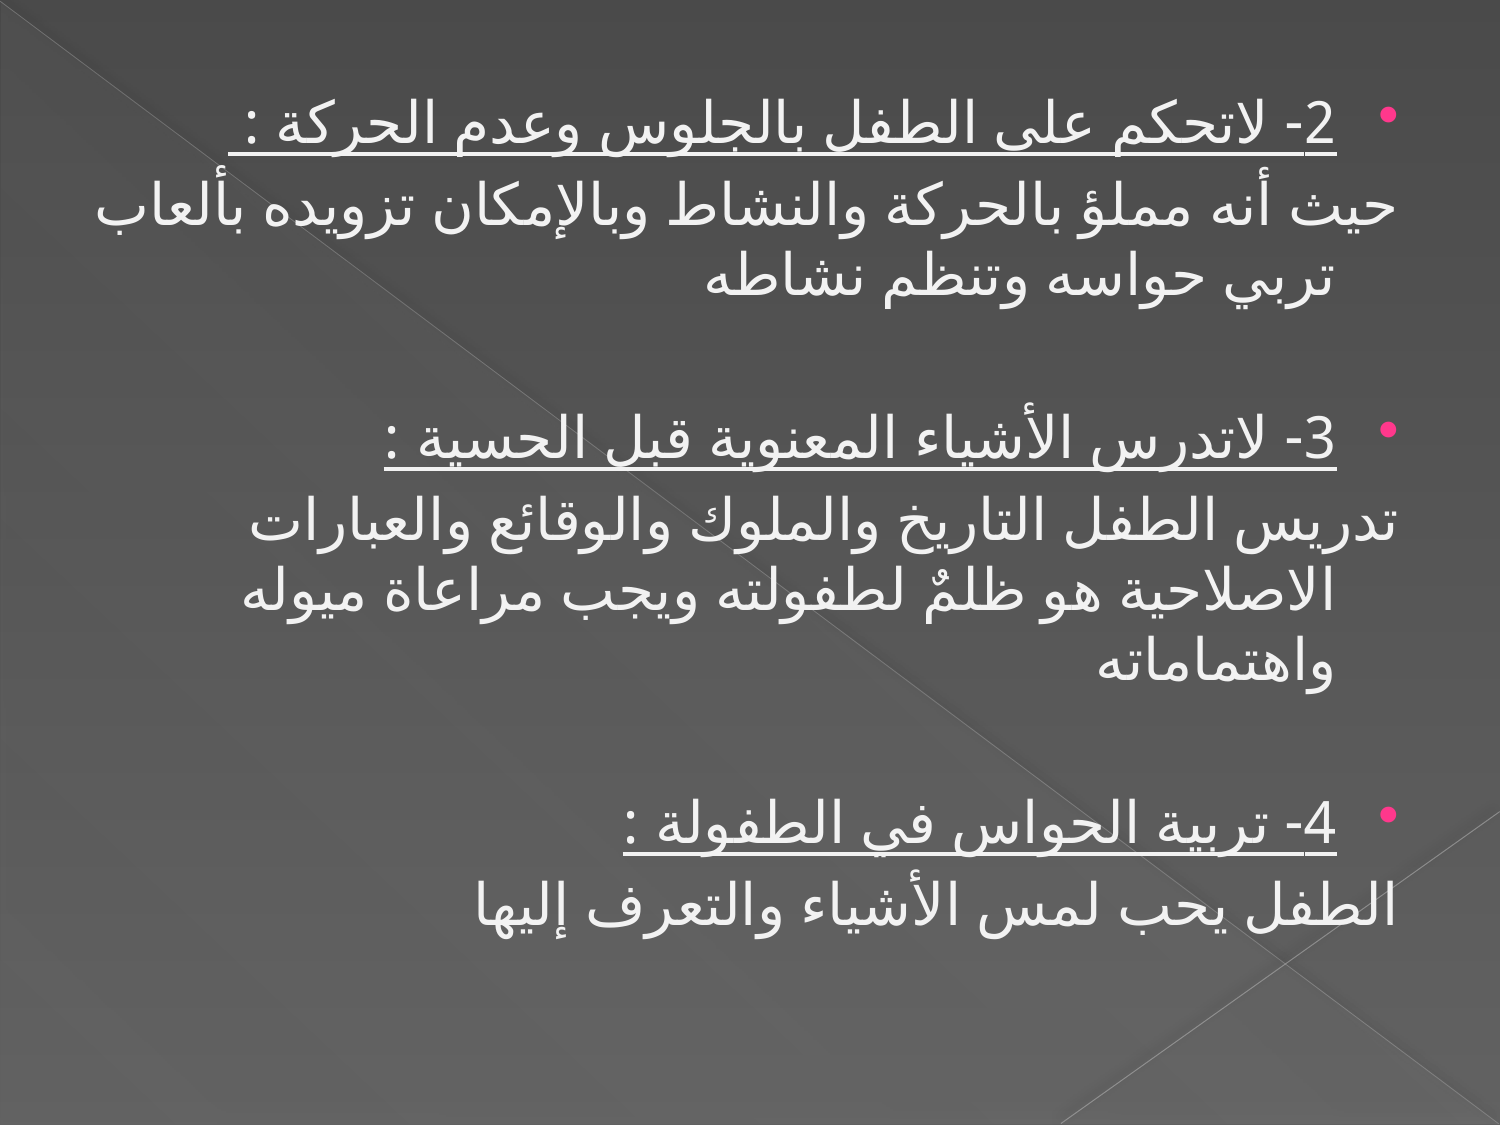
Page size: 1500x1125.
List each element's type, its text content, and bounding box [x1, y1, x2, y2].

list 2- لاتحكم على الطفل بالجلوس وعدم الحركة : حيث أنه مملؤ بالحركة والنشاط وبالإمكان تزويده بألعاب تربي حواسه وتنظم نشاطه 3- لاتدرس الأشياء المعنوية قبل الحسية : تدريس الطفل التاريخ والملوك والوقائع والعبارات الاصلاحية هو ظلمٌ لطفولته ويجب مراعاة ميوله واهتماماته 4- تربية الحواس في الطفولة : الطفل يحب لمس الأشياء والتعرف إليها [75, 78, 1425, 1059]
